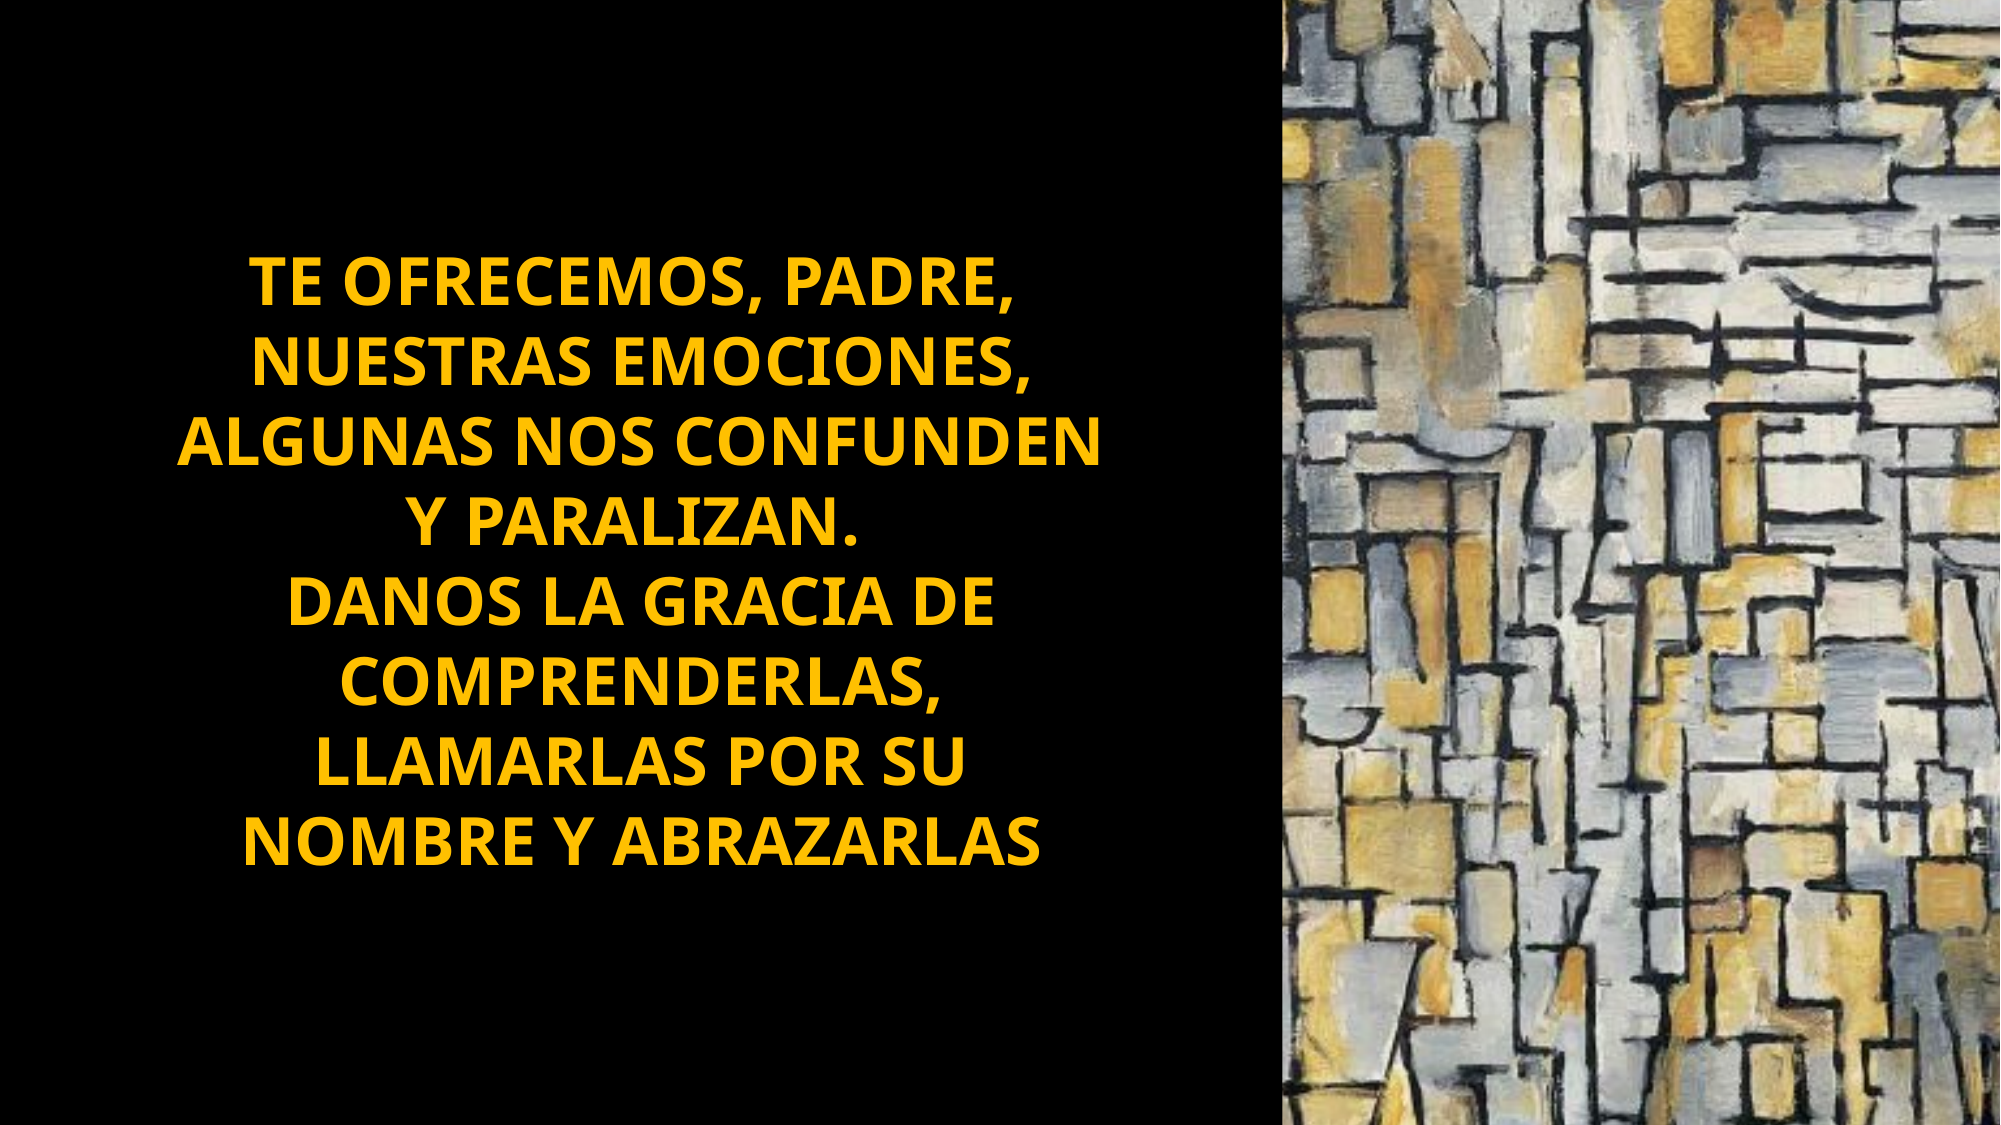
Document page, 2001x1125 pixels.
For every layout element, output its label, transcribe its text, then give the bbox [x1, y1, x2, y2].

text_box TE OFRECEMOS, PADRE, NUESTRAS EMOCIONES, ALGUNAS NOS CONFUNDEN Y PARALIZAN. DANOS LA GRACIA DE COMPRENDERLAS, LLAMARLAS POR SU NOMBRE Y ABRAZARLAS [149, 231, 1134, 887]
picture [1281, 0, 2000, 1125]
